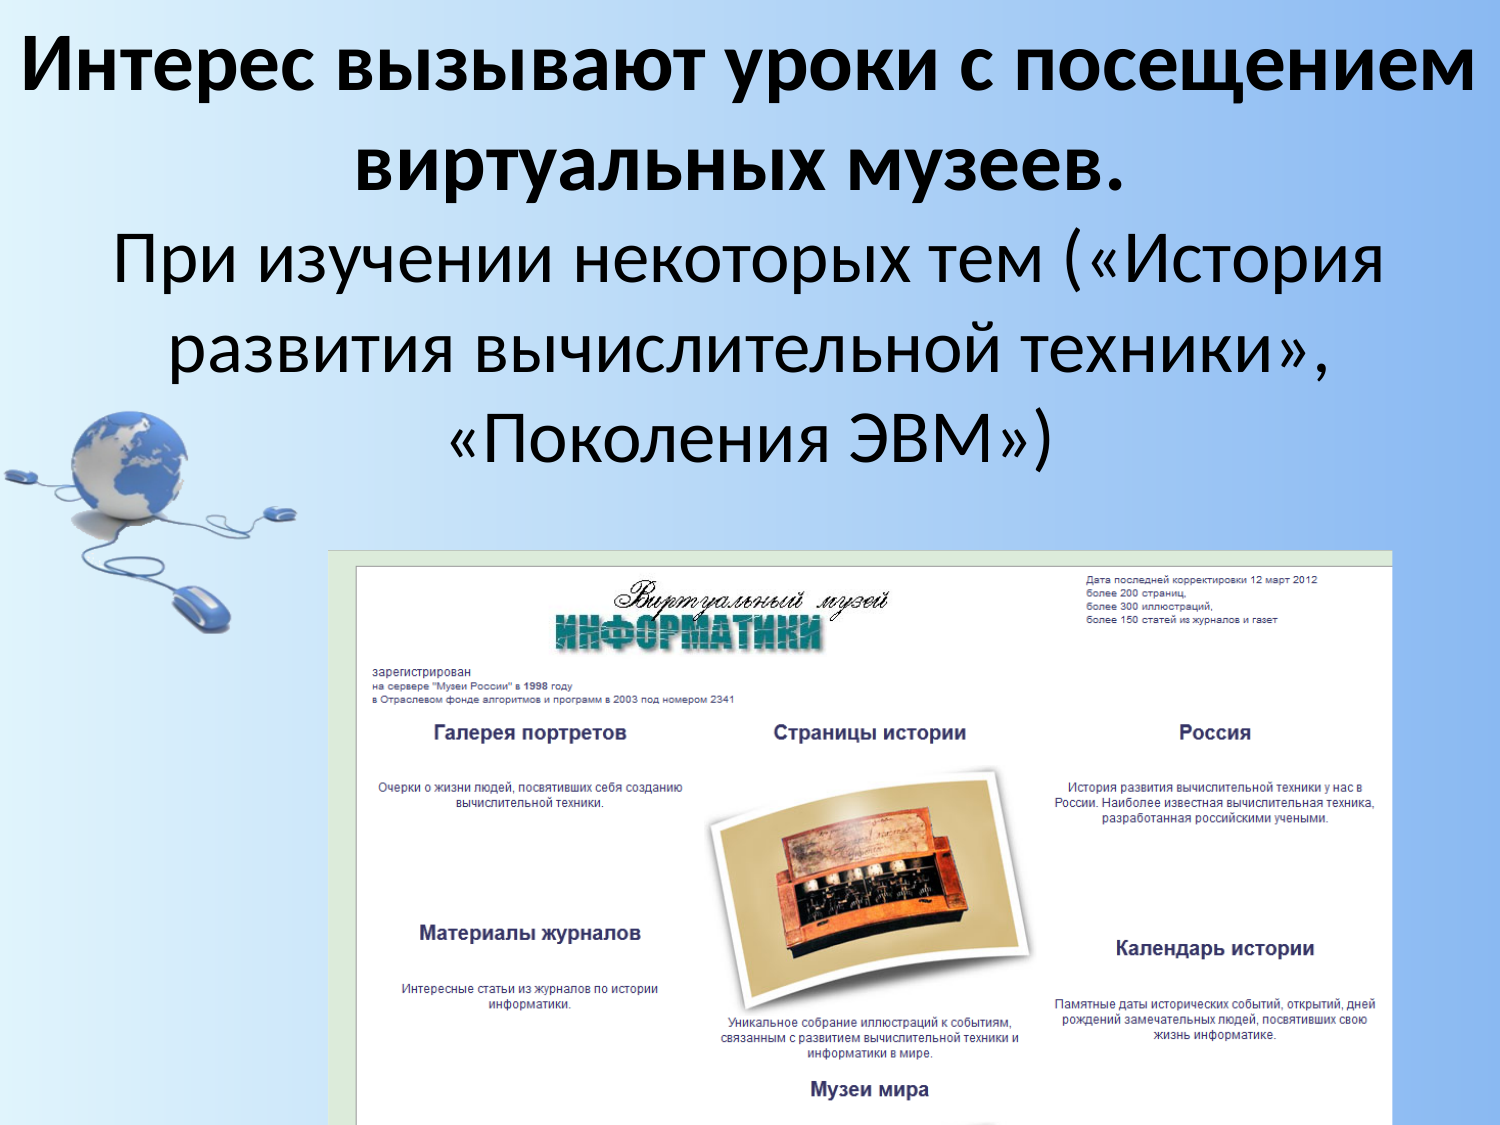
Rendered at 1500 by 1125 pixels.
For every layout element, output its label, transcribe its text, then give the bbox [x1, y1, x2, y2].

text_box Интерес вызывают уроки с посещением виртуальных музеев. При изучении некоторых тем («История развития вычислительной техники», «Поколения ЭВМ») [0, 0, 1500, 485]
picture [0, 485, 1500, 1125]
